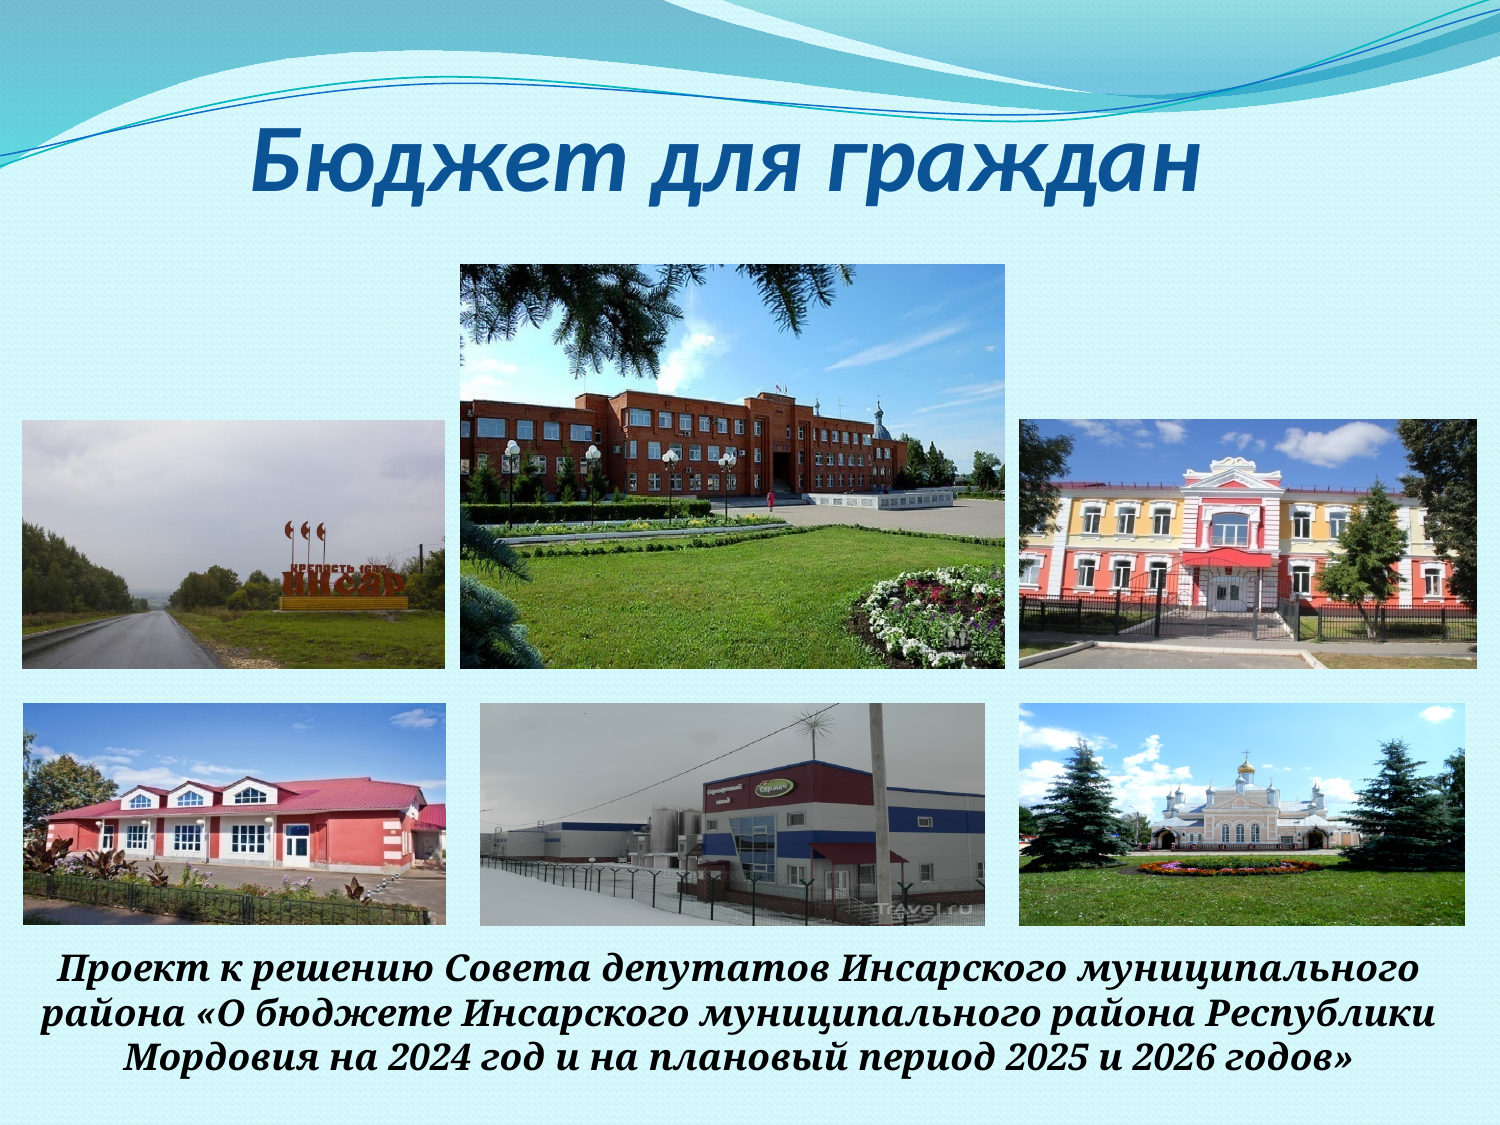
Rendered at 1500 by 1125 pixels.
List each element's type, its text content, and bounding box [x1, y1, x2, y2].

picture [23, 702, 446, 925]
picture [460, 264, 1005, 669]
picture [22, 420, 445, 669]
picture [1019, 702, 1466, 926]
picture [1019, 419, 1477, 669]
picture [480, 702, 985, 926]
title Бюджет для граждан [117, 93, 1336, 211]
subtitle Проект к решению Совета депутатов Инсарского муниципального района «О бюджете Инсарского муниципального района Республики Мордовия на 2024 год и на плановый период 2025 и 2026 годов» [35, 937, 1454, 1090]
